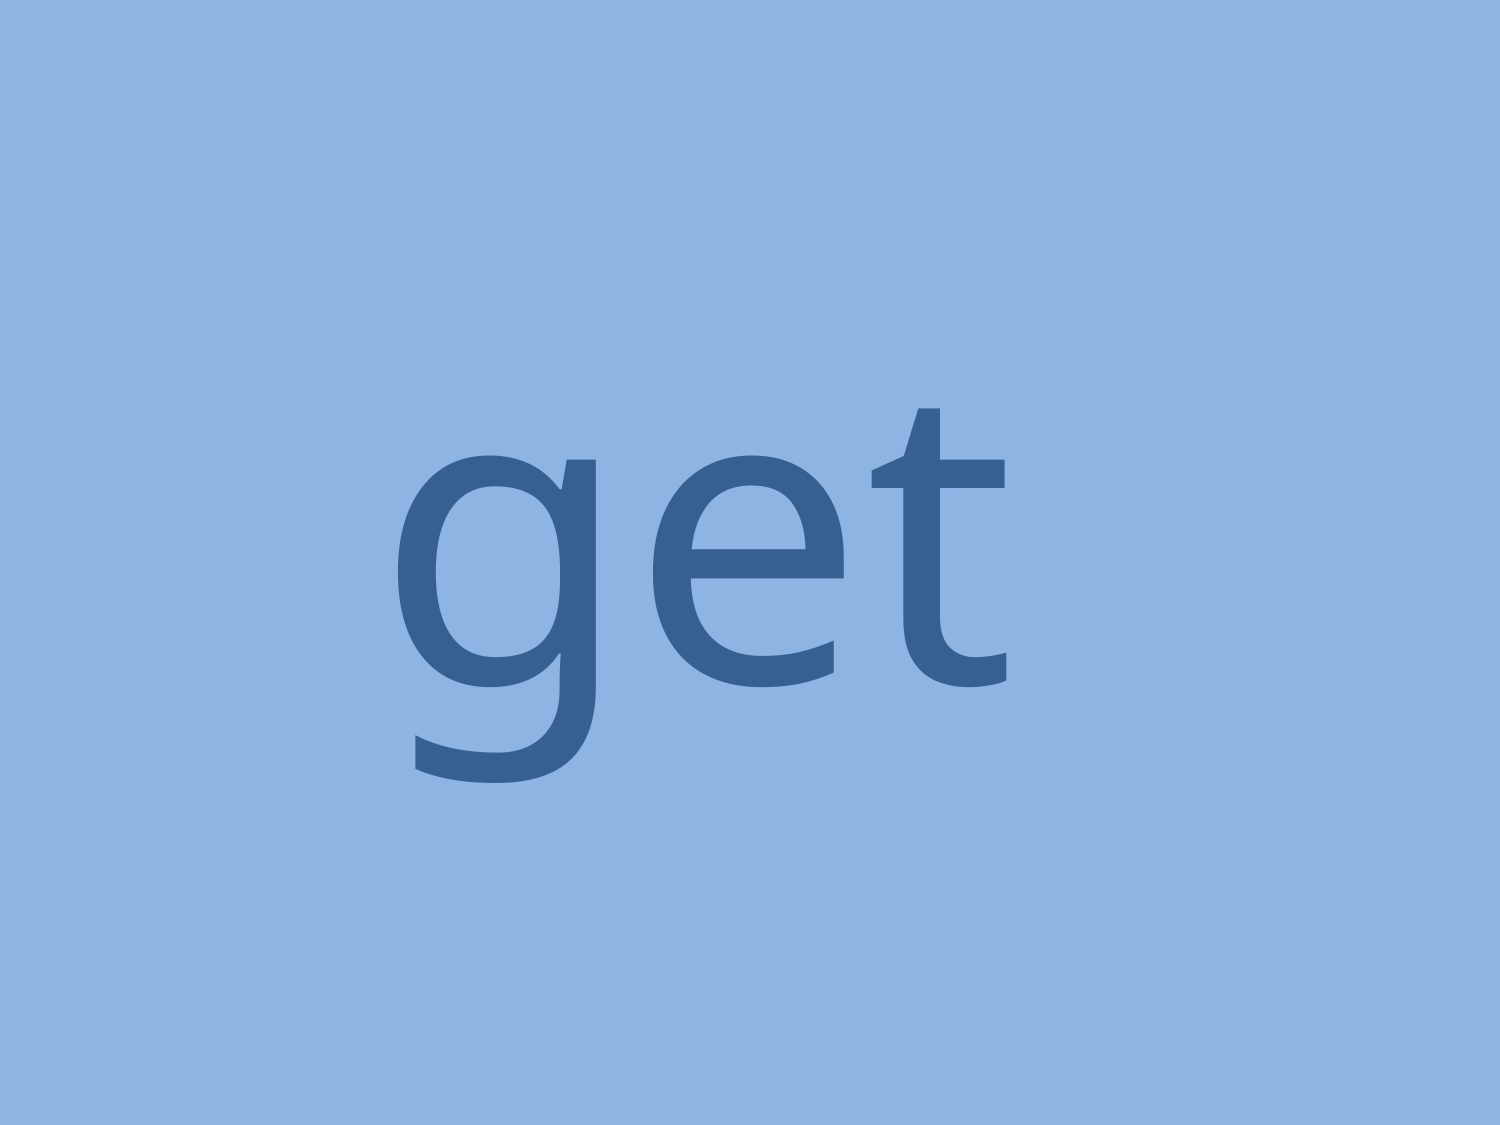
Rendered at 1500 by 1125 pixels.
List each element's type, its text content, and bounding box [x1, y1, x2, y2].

text_box get [41, 259, 1459, 775]
